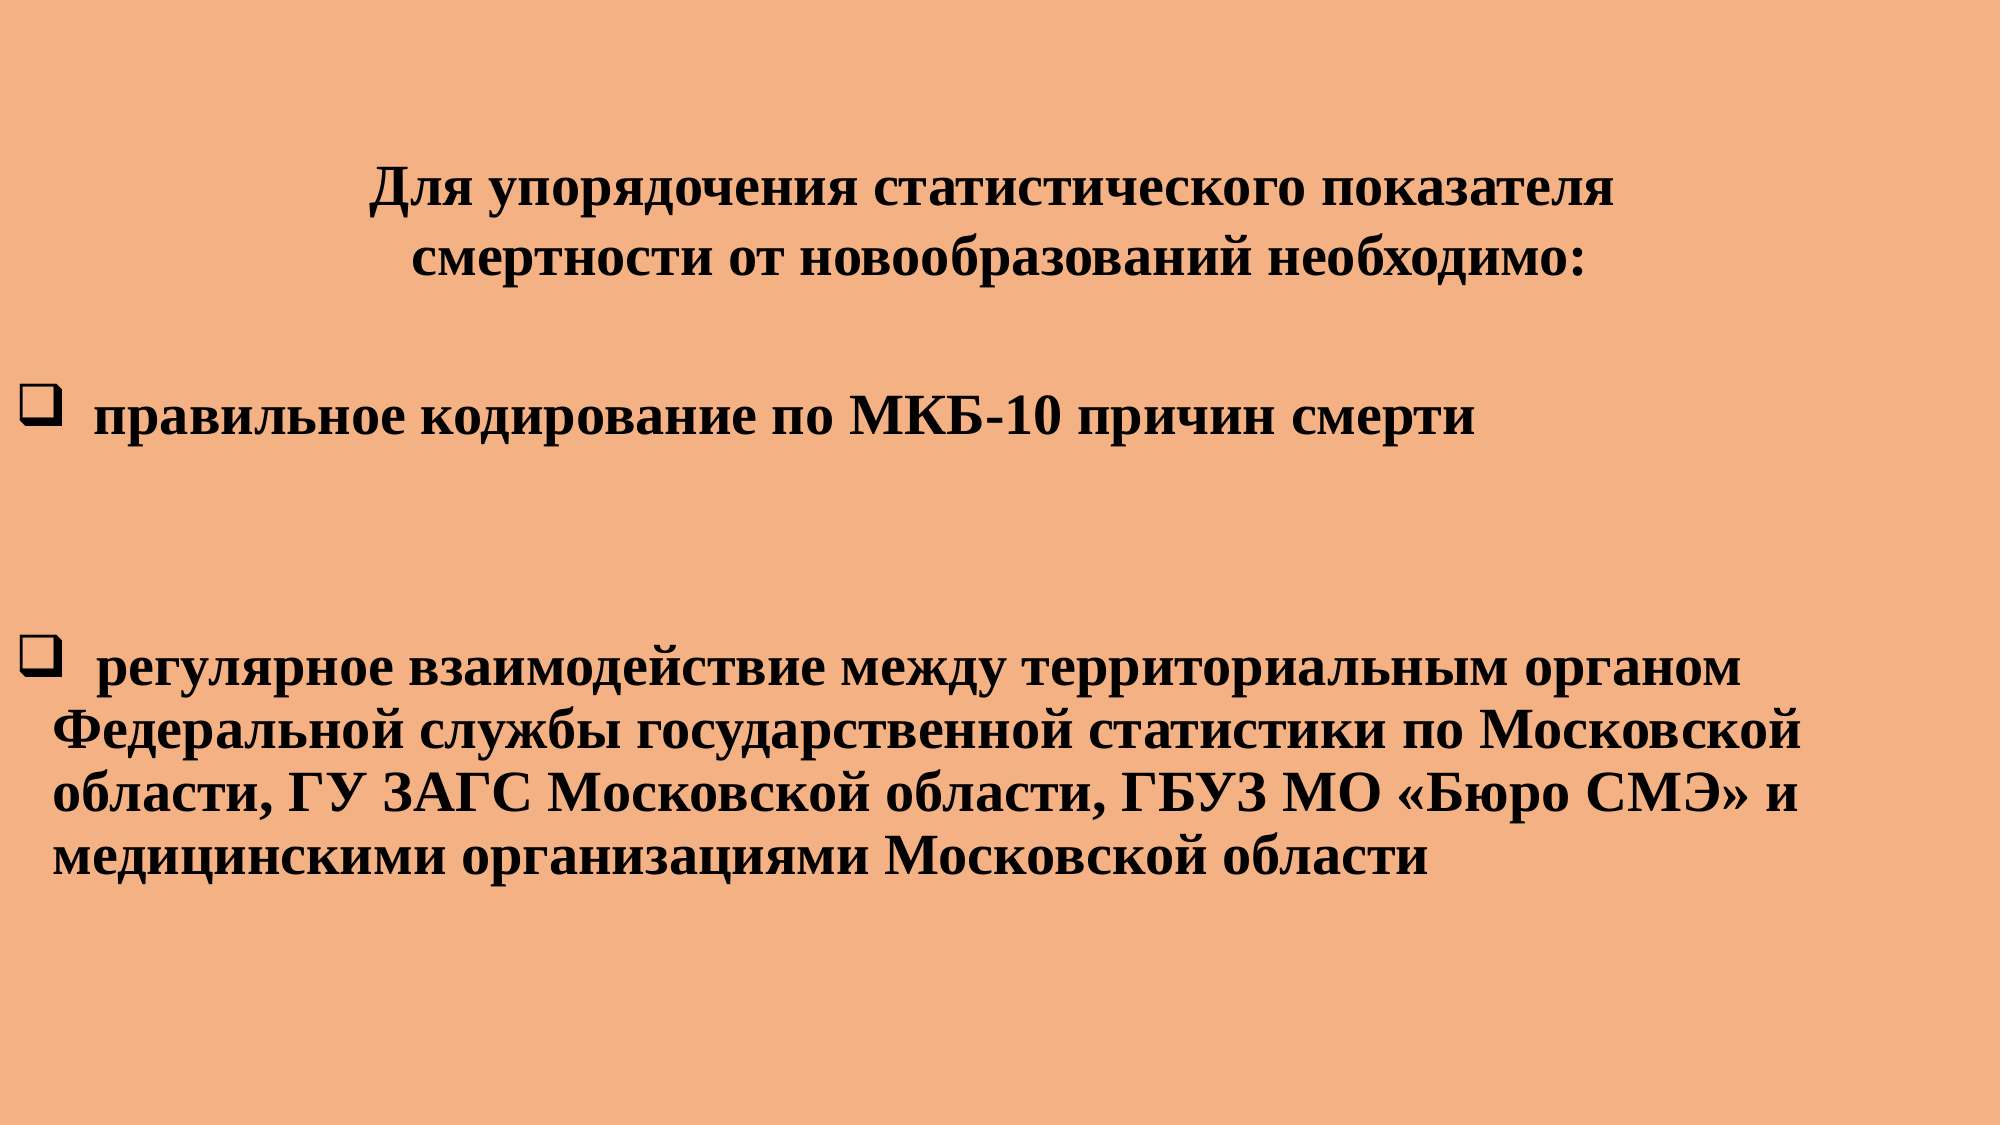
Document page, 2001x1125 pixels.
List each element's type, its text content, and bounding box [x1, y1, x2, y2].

list Для упорядочения статистического показателя смертности от новообразований необходимо: правильное кодирование по МКБ-10 причин смерти регулярное взаимодействие между территориальным органом Федеральной службы государственной статистики по Московской области, ГУ ЗАГС Московской области, ГБУЗ МО «Бюро СМЭ» и медицинскими организациями Московской области [0, 0, 2000, 1125]
